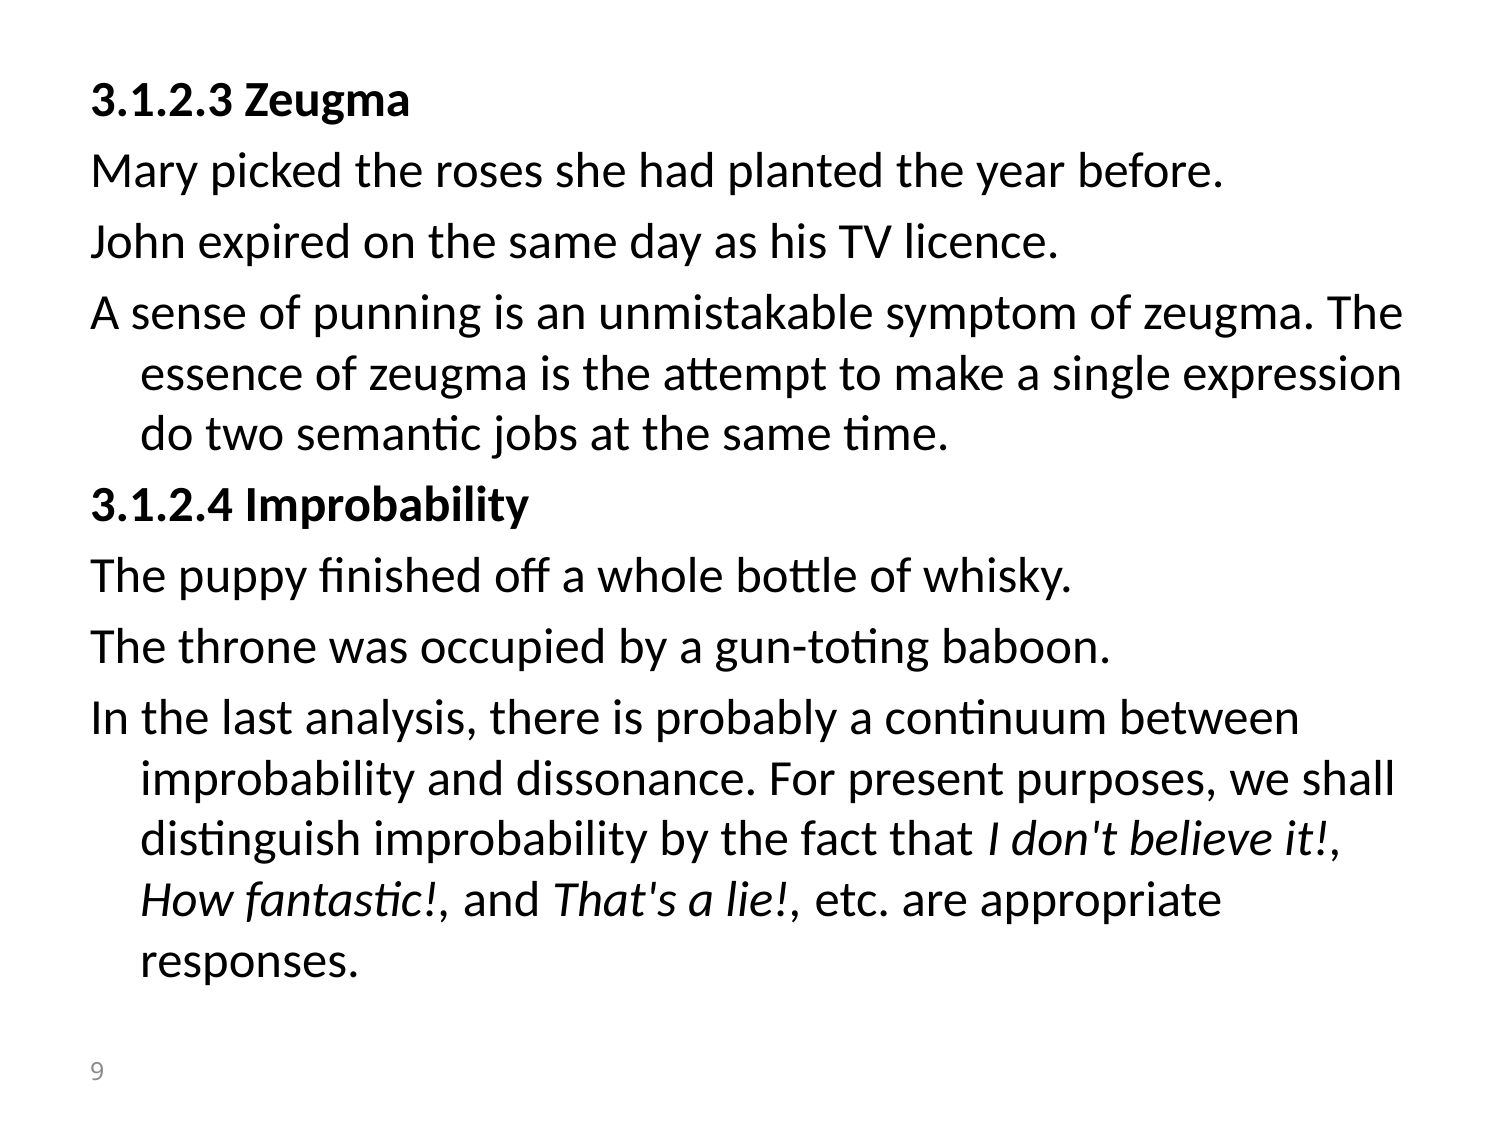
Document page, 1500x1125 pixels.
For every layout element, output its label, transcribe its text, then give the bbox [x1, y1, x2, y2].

slide_number 9 [75, 1042, 425, 1103]
list 3.1.2.3 Zeugma Mary picked the roses she had planted the year before. John expired on the same day as his TV licence. A sense of punning is an unmistakable symptom of zeugma. The essence of zeugma is the attempt to make a single expression do two semantic jobs at the same time. 3.1.2.4 Improbability The puppy finished off a whole bottle of whisky. The throne was occupied by a gun-toting baboon. In the last analysis, there is probably a continuum between improbability and dissonance. For present purposes, we shall distinguish improbability by the fact that I don't believe it!, How fantastic!, and That's a lie!, etc. are appropriate responses. [75, 58, 1425, 1005]
